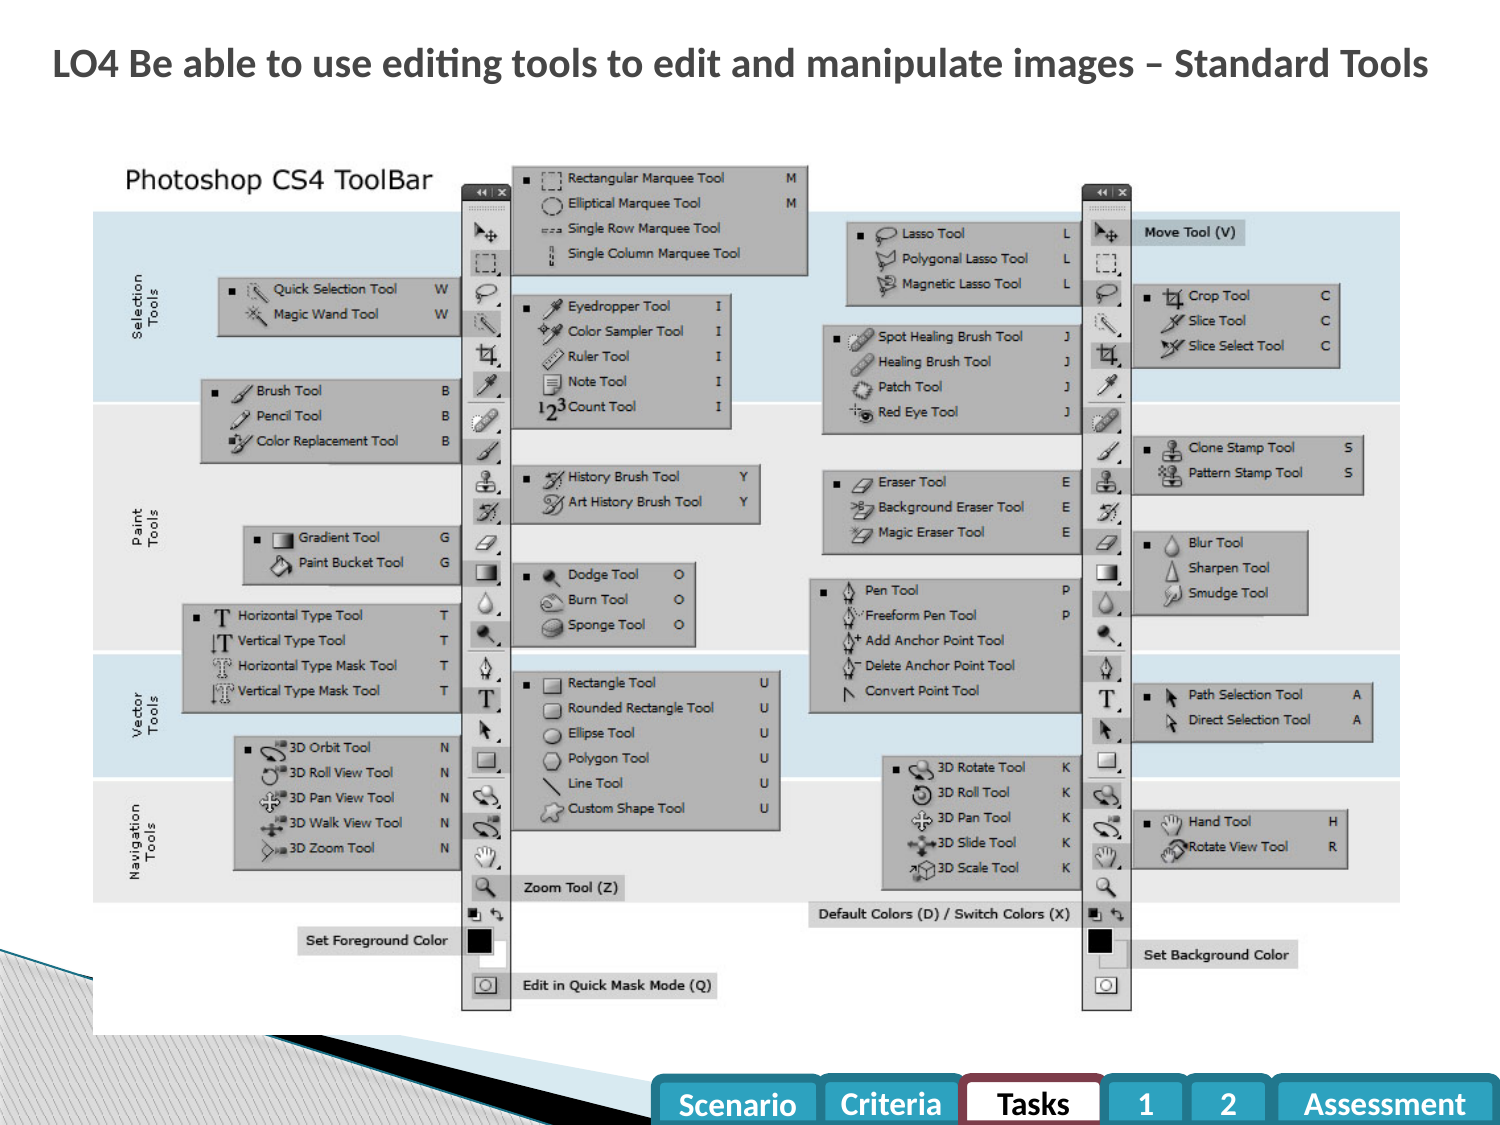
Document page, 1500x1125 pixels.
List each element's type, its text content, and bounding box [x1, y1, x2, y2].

title LO4 Be able to use editing tools to edit and manipulate images – Standard Tools [37, 19, 1471, 102]
picture [92, 151, 1400, 1036]
